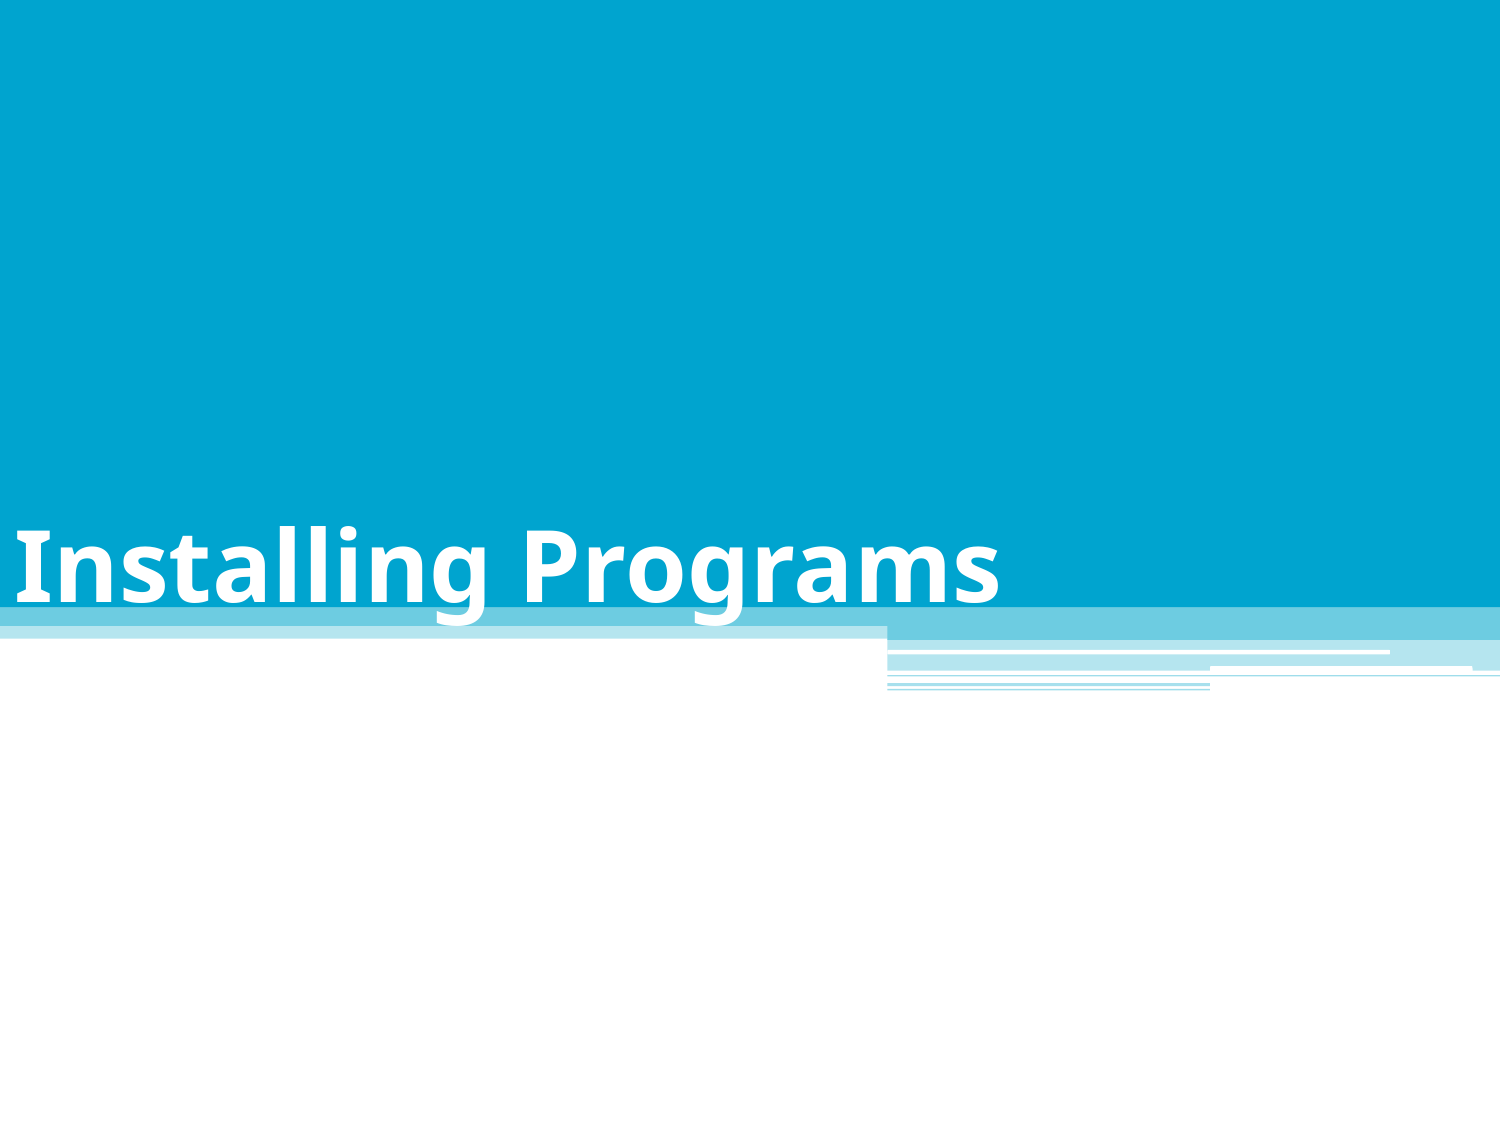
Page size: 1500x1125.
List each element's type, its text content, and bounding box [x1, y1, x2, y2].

title Installing Programs [0, 448, 1500, 630]
